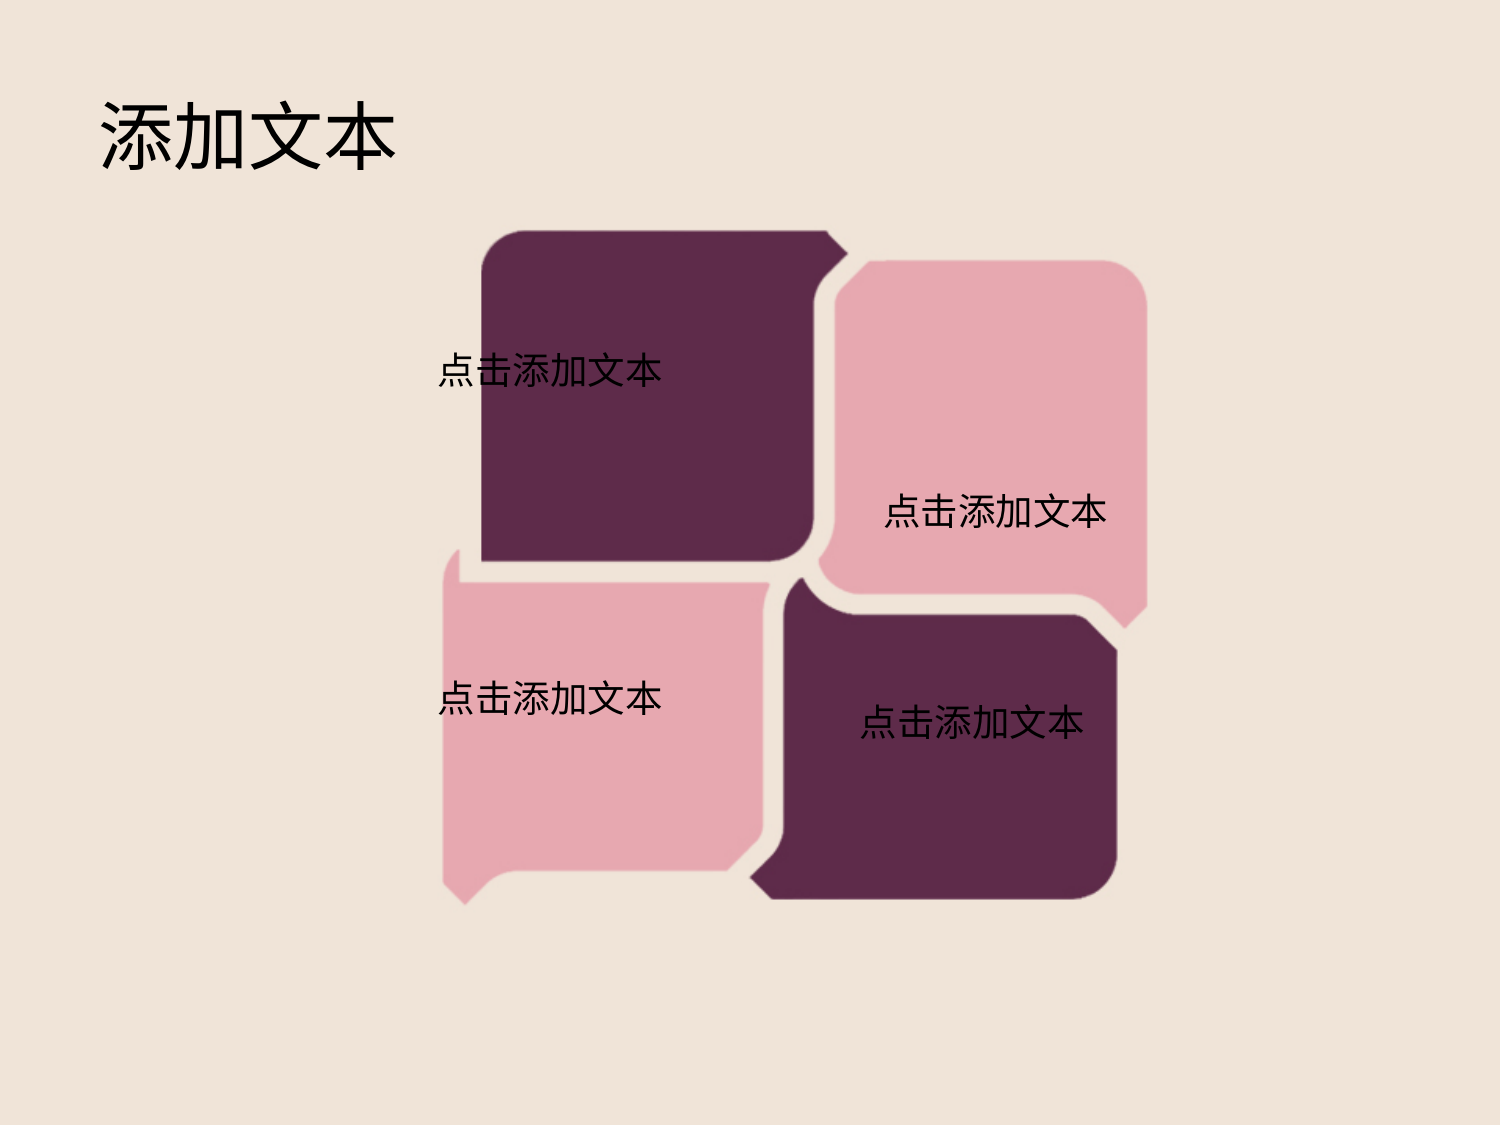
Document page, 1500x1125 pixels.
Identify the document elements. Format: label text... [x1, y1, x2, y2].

text_box 点击添加文本 [423, 339, 678, 400]
text_box 点击添加文本 [845, 691, 1100, 752]
text_box 点击添加文本 [423, 667, 678, 728]
text_box 添加文本 [83, 81, 414, 187]
text_box 点击添加文本 [868, 480, 1124, 541]
picture [0, 0, 1500, 1125]
